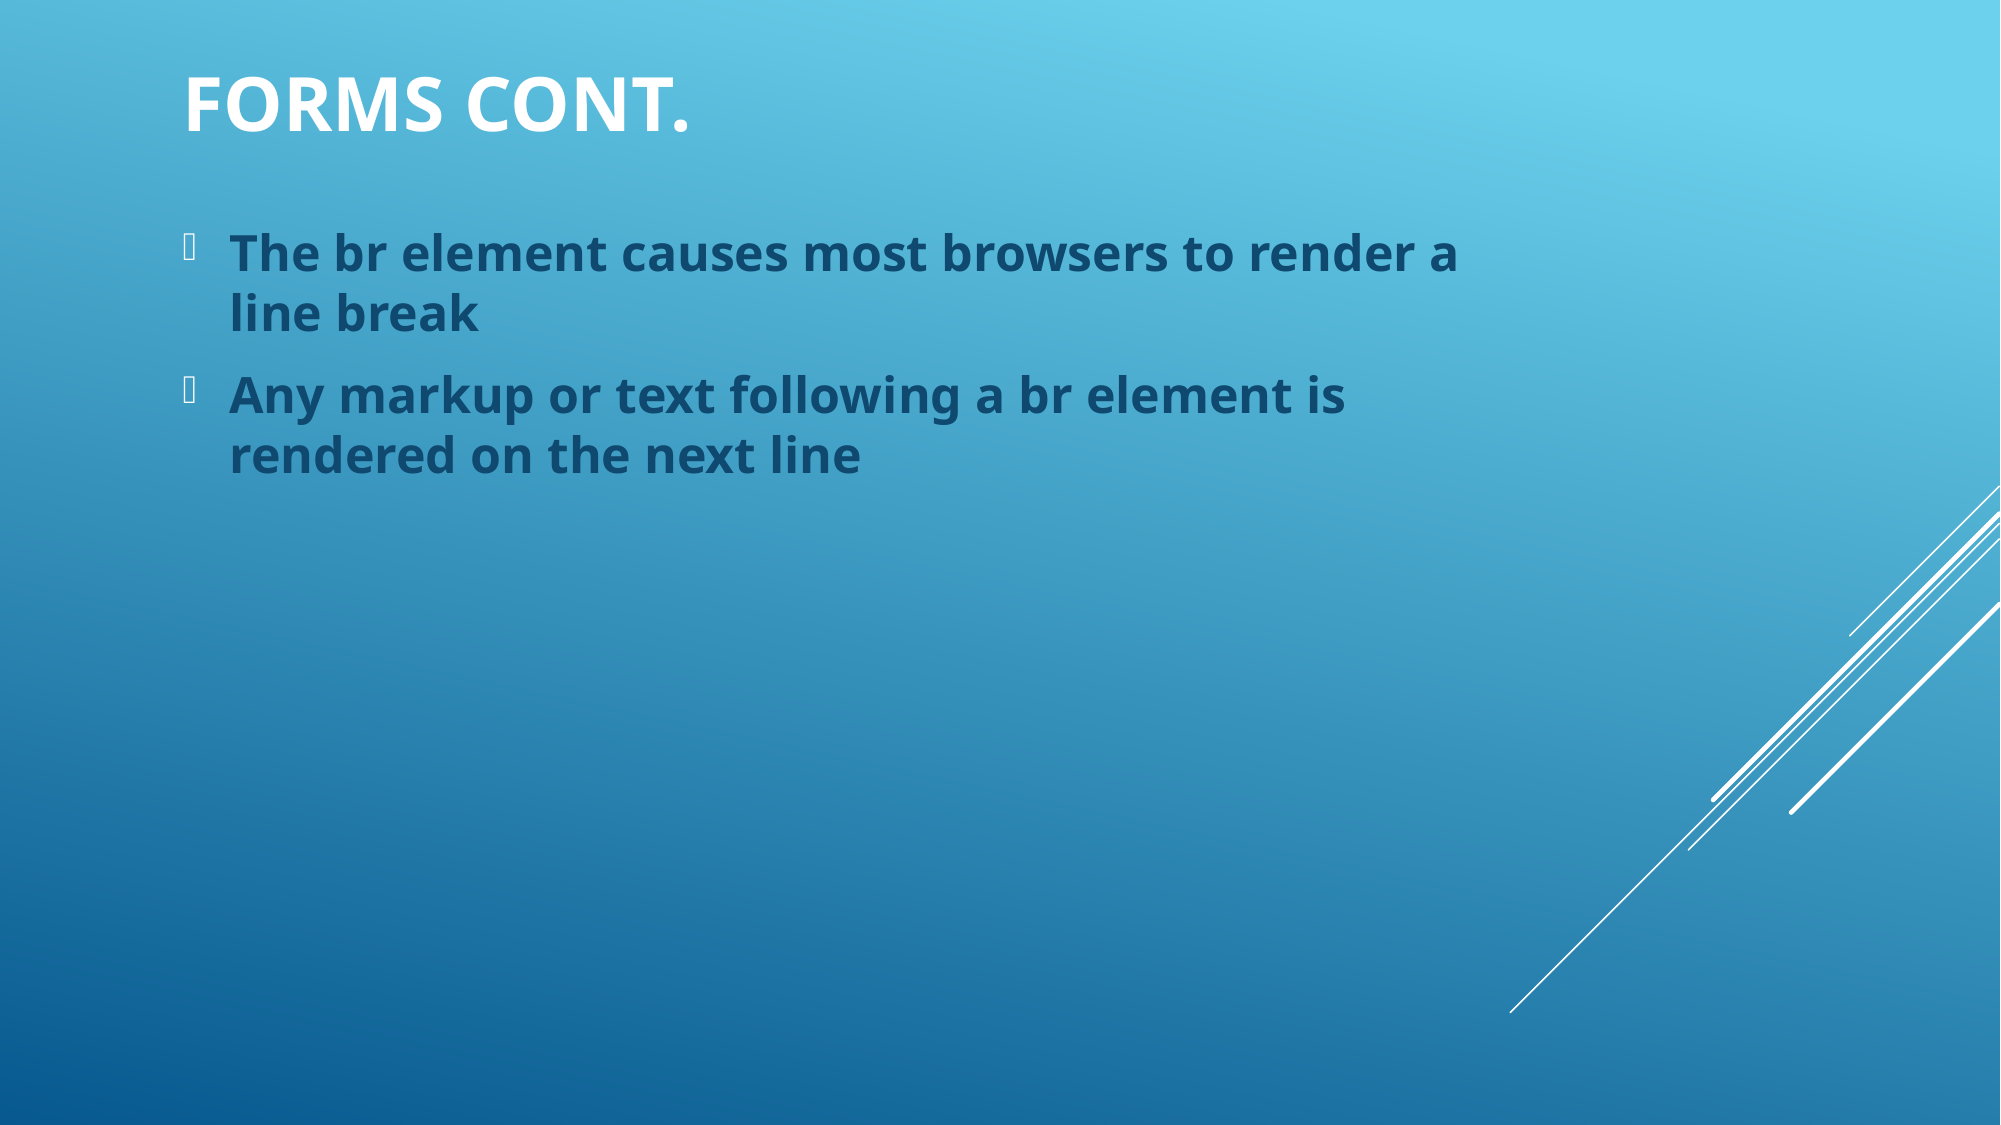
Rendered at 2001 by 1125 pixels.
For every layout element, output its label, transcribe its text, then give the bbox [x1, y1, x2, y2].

text_box Forms Cont. [167, 48, 742, 154]
text_box The br element causes most browsers to render a line break Any markup or text following a br element is rendered on the next line [167, 213, 1481, 1019]
